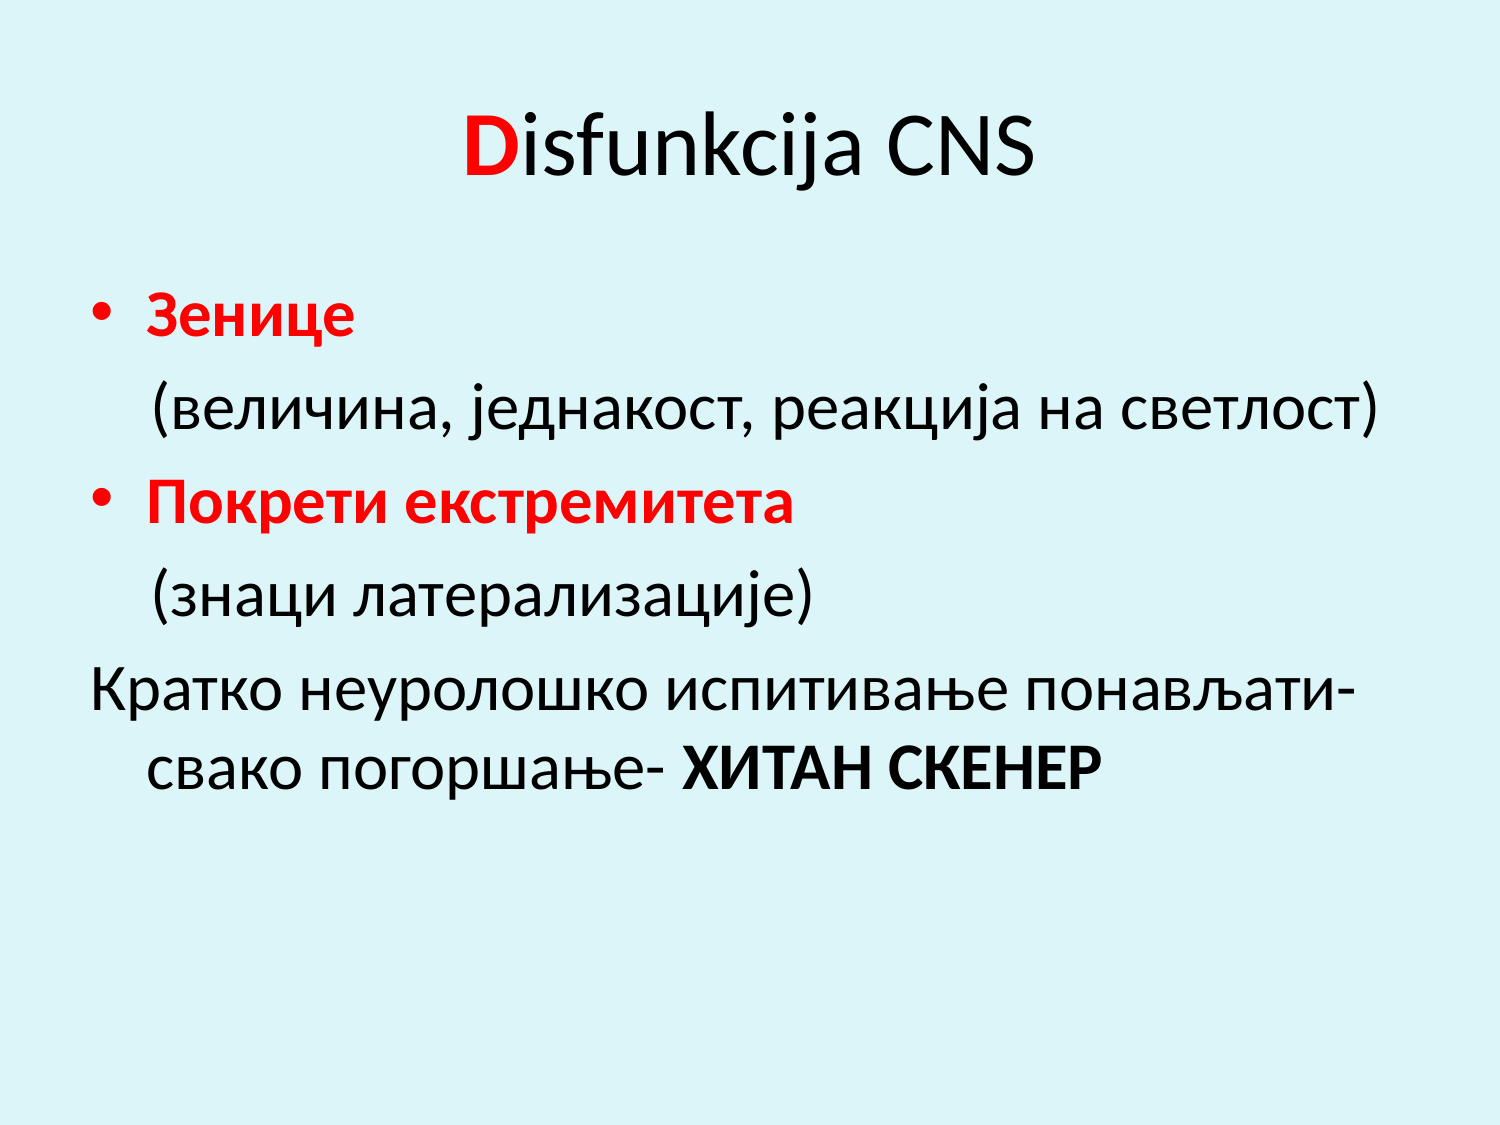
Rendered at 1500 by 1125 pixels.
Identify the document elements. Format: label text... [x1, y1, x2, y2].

title Disfunkcija CNS [75, 45, 1425, 233]
list Зенице (величина, једнакост, реакција на светлост) Покрети екстремитета (знаци латерализације) Кратко неуролошко испитивање понављати- свако погоршање- ХИТАН СКЕНЕР [75, 262, 1425, 1005]
